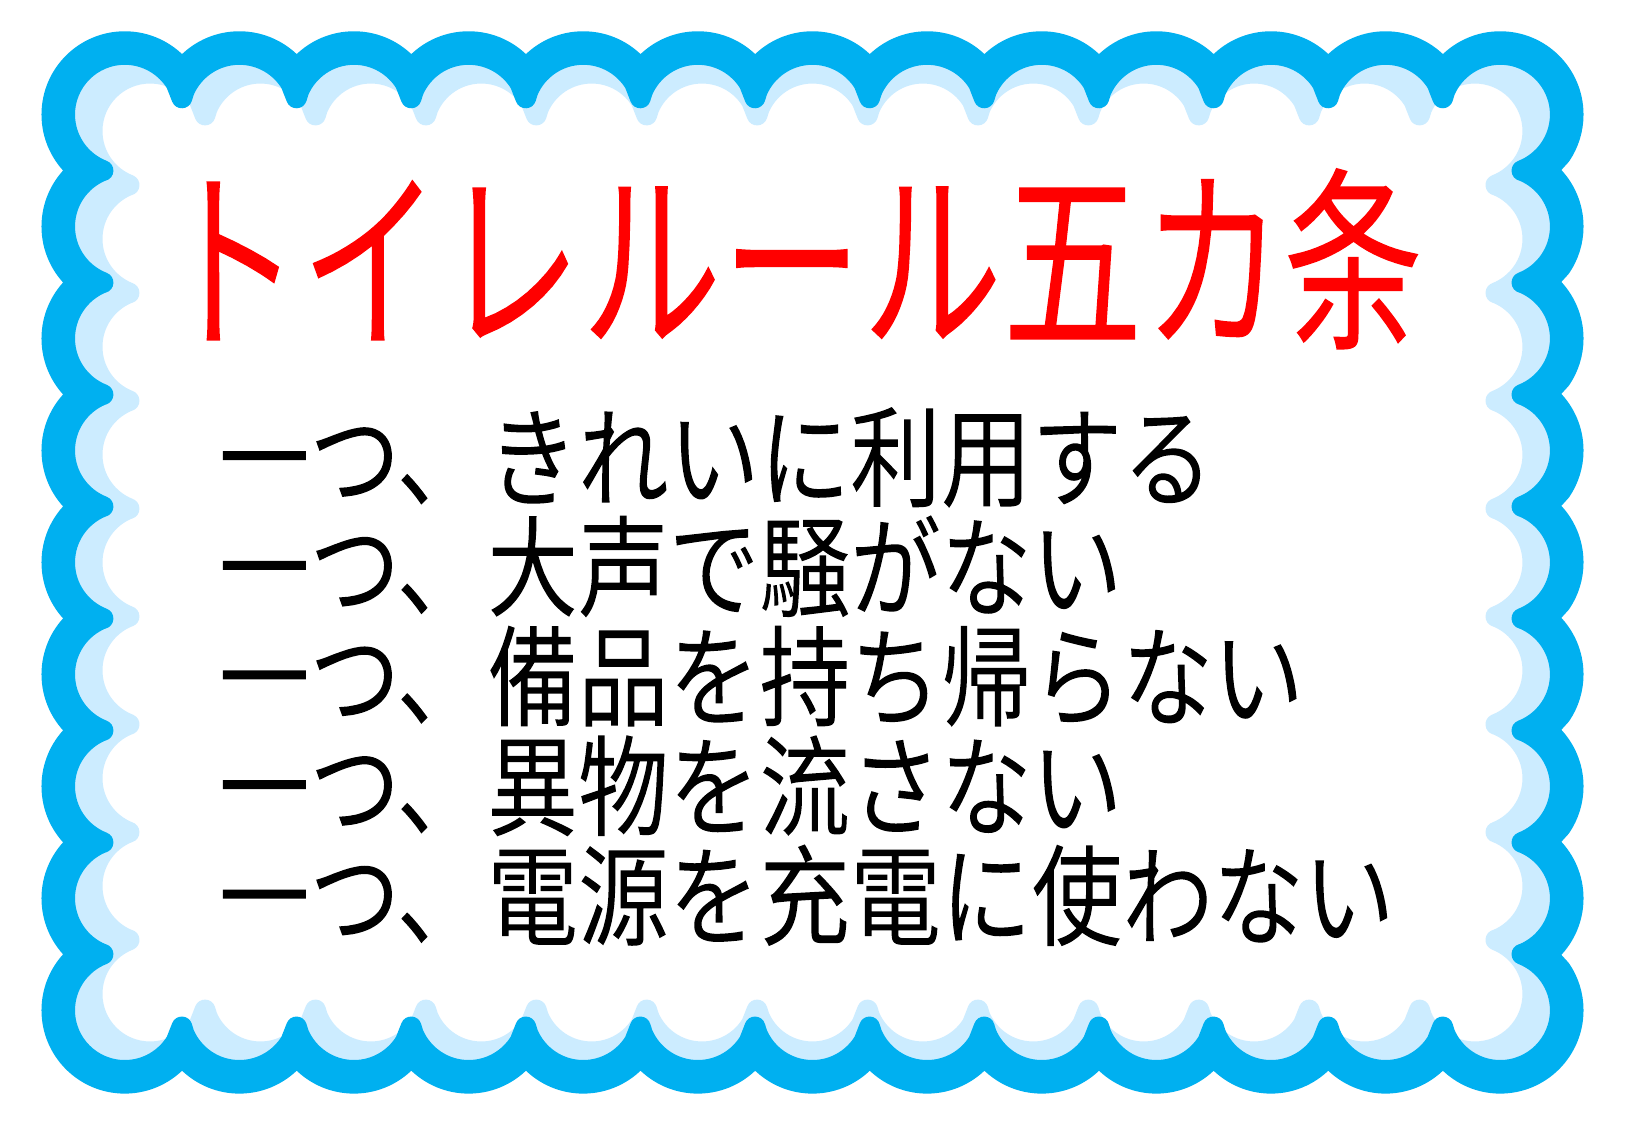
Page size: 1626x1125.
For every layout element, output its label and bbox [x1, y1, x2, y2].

text_box [414, 1007, 520, 1067]
text_box [301, 1007, 404, 1067]
text_box [77, 59, 169, 1066]
text_box [187, 59, 286, 118]
text_box [1456, 59, 1548, 1066]
text_box [1103, 58, 1210, 118]
text_box [1339, 1007, 1437, 1066]
text_box [1339, 59, 1437, 118]
text_box [1221, 58, 1323, 118]
text_box [301, 58, 404, 118]
text_box [414, 58, 520, 118]
text_box [527, 58, 1098, 118]
text_box [187, 1007, 286, 1066]
text_box [527, 1007, 1098, 1067]
text_box [1221, 1007, 1323, 1067]
text_box [49, 39, 1576, 1086]
text_box [1103, 1007, 1210, 1067]
